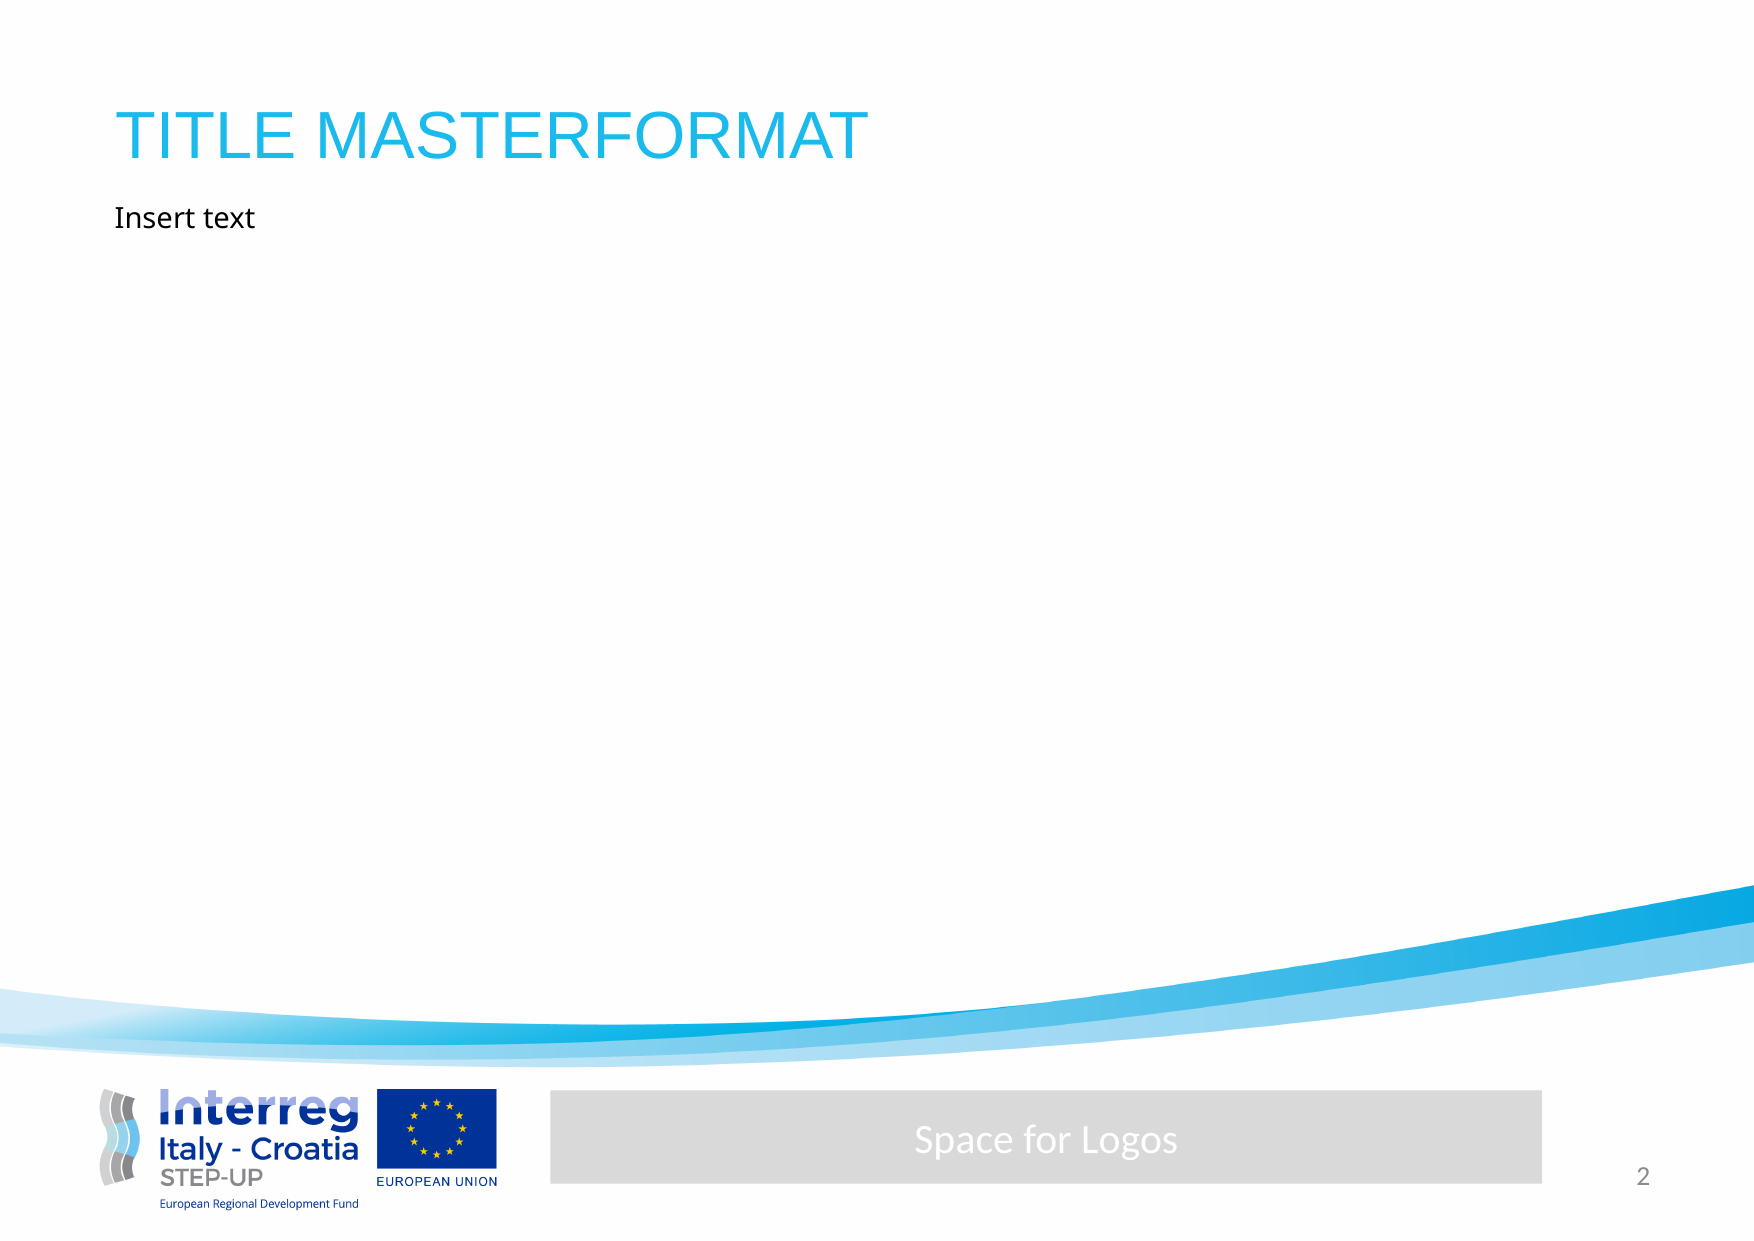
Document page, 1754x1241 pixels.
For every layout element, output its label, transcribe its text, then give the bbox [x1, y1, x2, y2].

text_box TITLE MASTERFORMAT [97, 83, 1656, 181]
text_box Insert text [99, 191, 1658, 851]
text_box Space for Logos [549, 1089, 1543, 1185]
picture [0, 0, 1754, 1241]
slide_number 2 [1607, 1141, 1666, 1208]
